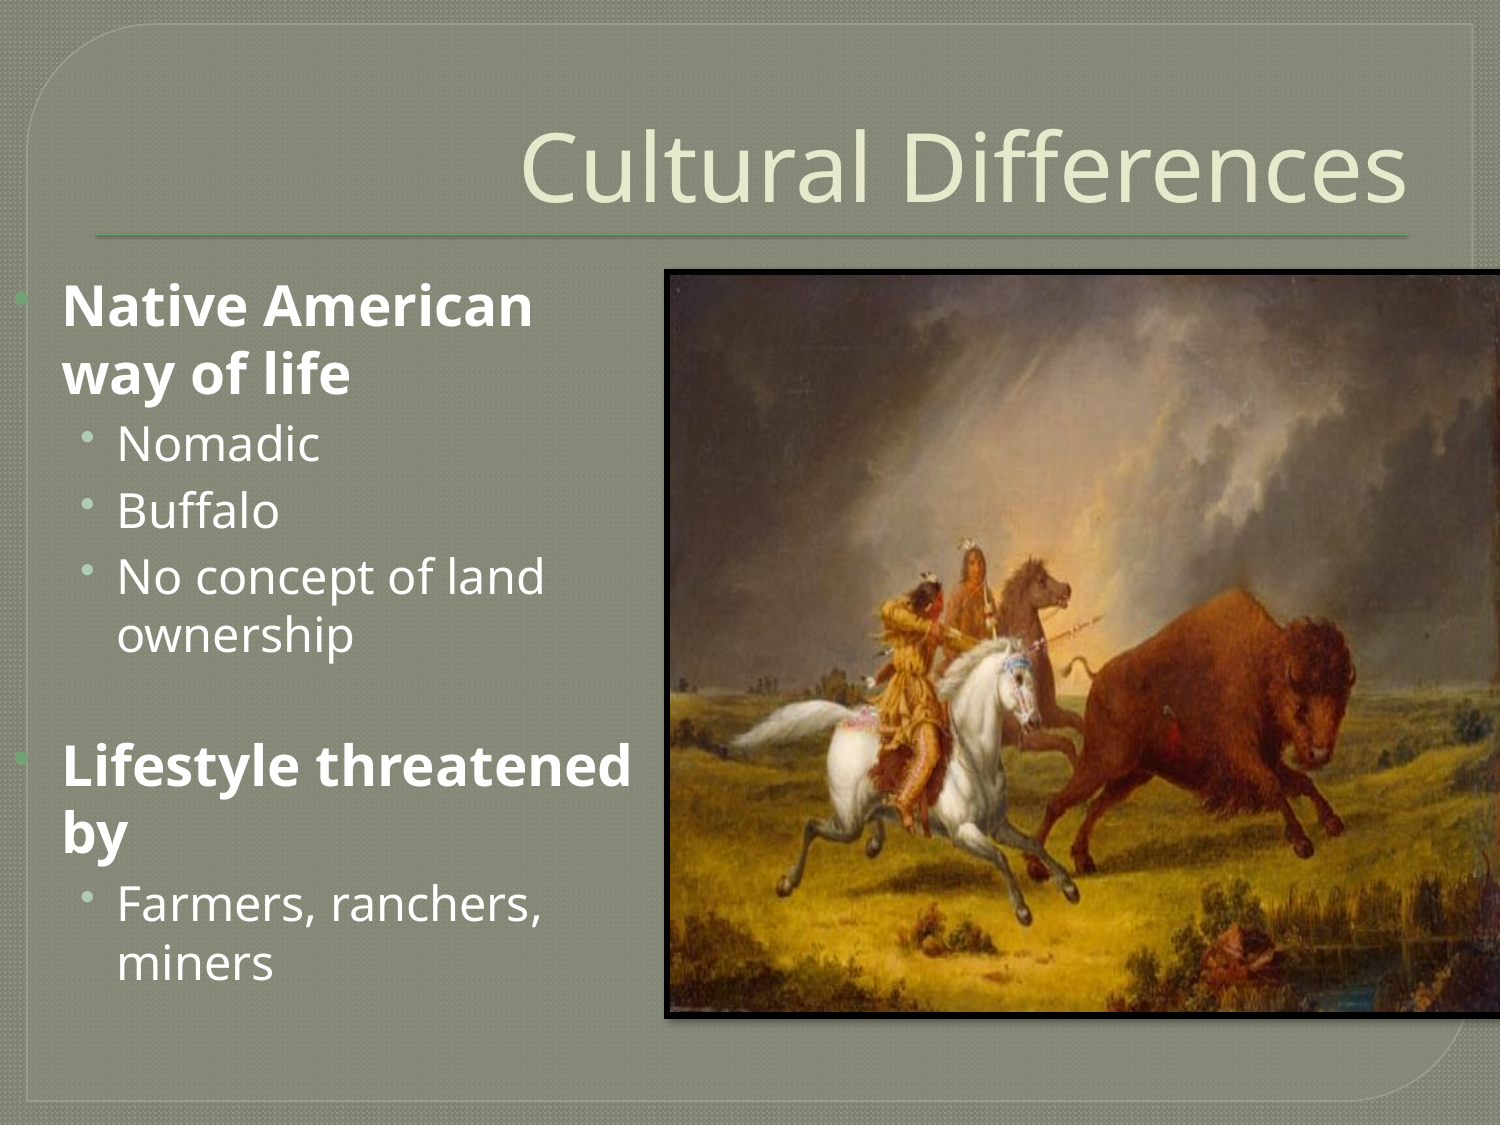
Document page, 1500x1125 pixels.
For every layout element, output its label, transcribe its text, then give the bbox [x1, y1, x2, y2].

picture [670, 274, 1500, 1013]
title Cultural Differences [75, 41, 1425, 230]
list Native American way of life Nomadic Buffalo No concept of land ownership Lifestyle threatened by Farmers, ranchers, miners [0, 262, 650, 1005]
